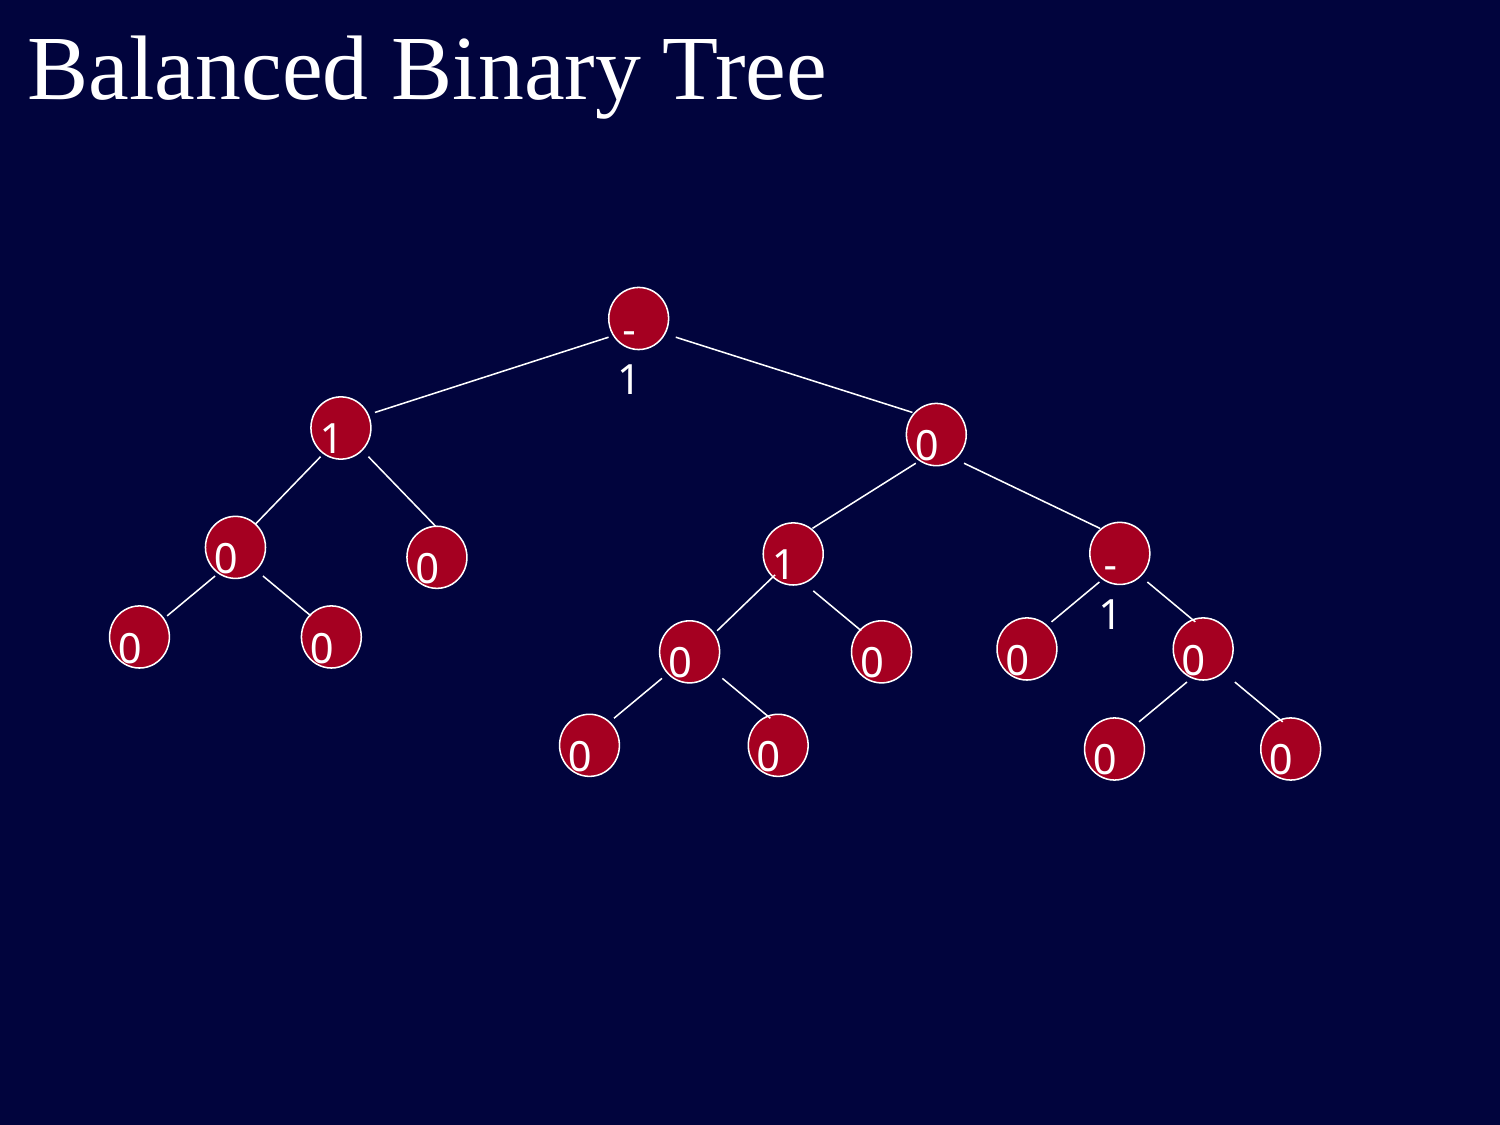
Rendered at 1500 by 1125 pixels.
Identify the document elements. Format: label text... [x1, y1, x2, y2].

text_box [716, 574, 776, 631]
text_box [1147, 581, 1196, 623]
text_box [738, 714, 809, 785]
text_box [963, 463, 1101, 529]
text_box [262, 575, 312, 617]
title Balanced Binary Tree [12, 0, 1362, 138]
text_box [753, 522, 824, 594]
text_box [1163, 617, 1234, 689]
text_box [841, 620, 912, 692]
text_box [166, 575, 216, 617]
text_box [1074, 717, 1145, 789]
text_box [195, 516, 266, 587]
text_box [1250, 717, 1321, 789]
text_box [649, 620, 720, 692]
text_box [291, 605, 362, 677]
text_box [1138, 681, 1188, 723]
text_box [1234, 681, 1284, 723]
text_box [253, 456, 321, 527]
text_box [598, 287, 669, 358]
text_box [812, 463, 917, 529]
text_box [812, 590, 862, 631]
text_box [549, 714, 620, 785]
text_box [613, 678, 663, 719]
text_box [1051, 581, 1100, 623]
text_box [397, 525, 468, 597]
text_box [987, 617, 1058, 689]
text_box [99, 605, 170, 677]
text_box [374, 336, 609, 413]
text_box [675, 336, 913, 413]
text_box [722, 678, 771, 719]
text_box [368, 456, 436, 527]
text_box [301, 396, 372, 468]
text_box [1079, 522, 1151, 593]
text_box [896, 403, 967, 474]
